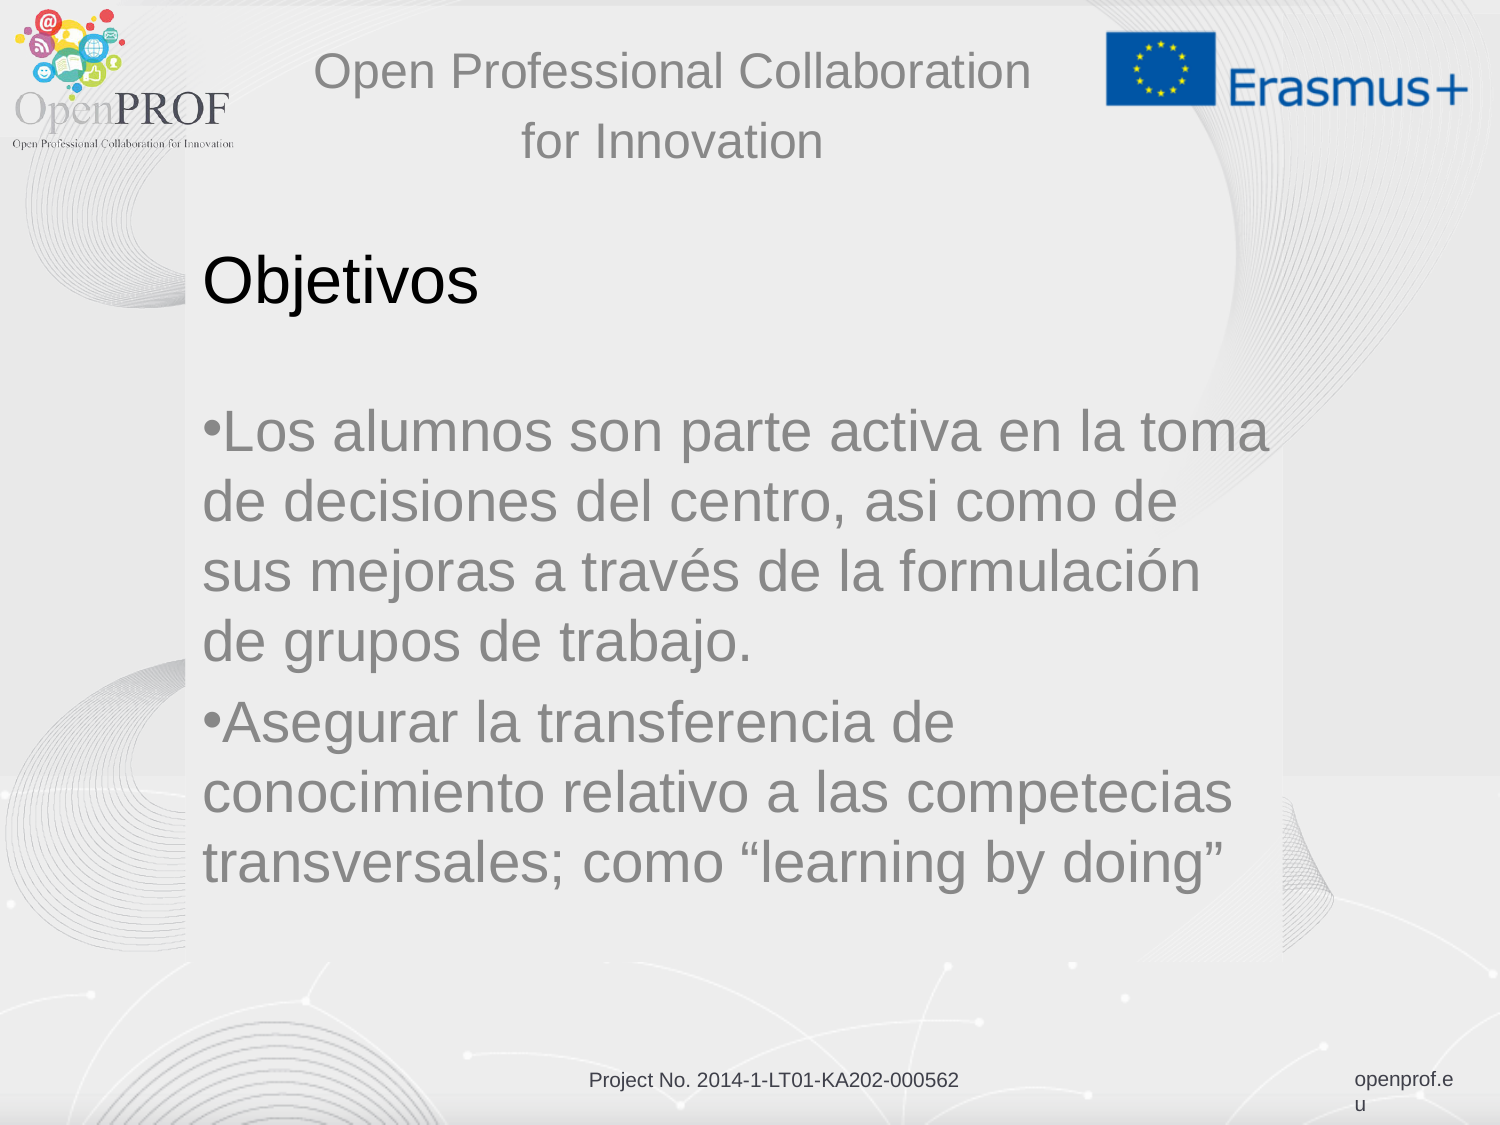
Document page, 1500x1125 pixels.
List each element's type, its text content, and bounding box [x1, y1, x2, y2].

title Objetivos [187, 249, 1317, 386]
picture [0, 0, 1500, 1125]
subtitle Los alumnos son parte activa en la toma de decisiones del centro, asi como de sus mejoras a través de la formulación de grupos de trabajo. Asegurar la transferencia de conocimiento relativo a las competecias transversales; como “learning by doing” [187, 385, 1295, 635]
text_box Open Professional Collaboration for Innovation [251, 31, 1110, 156]
